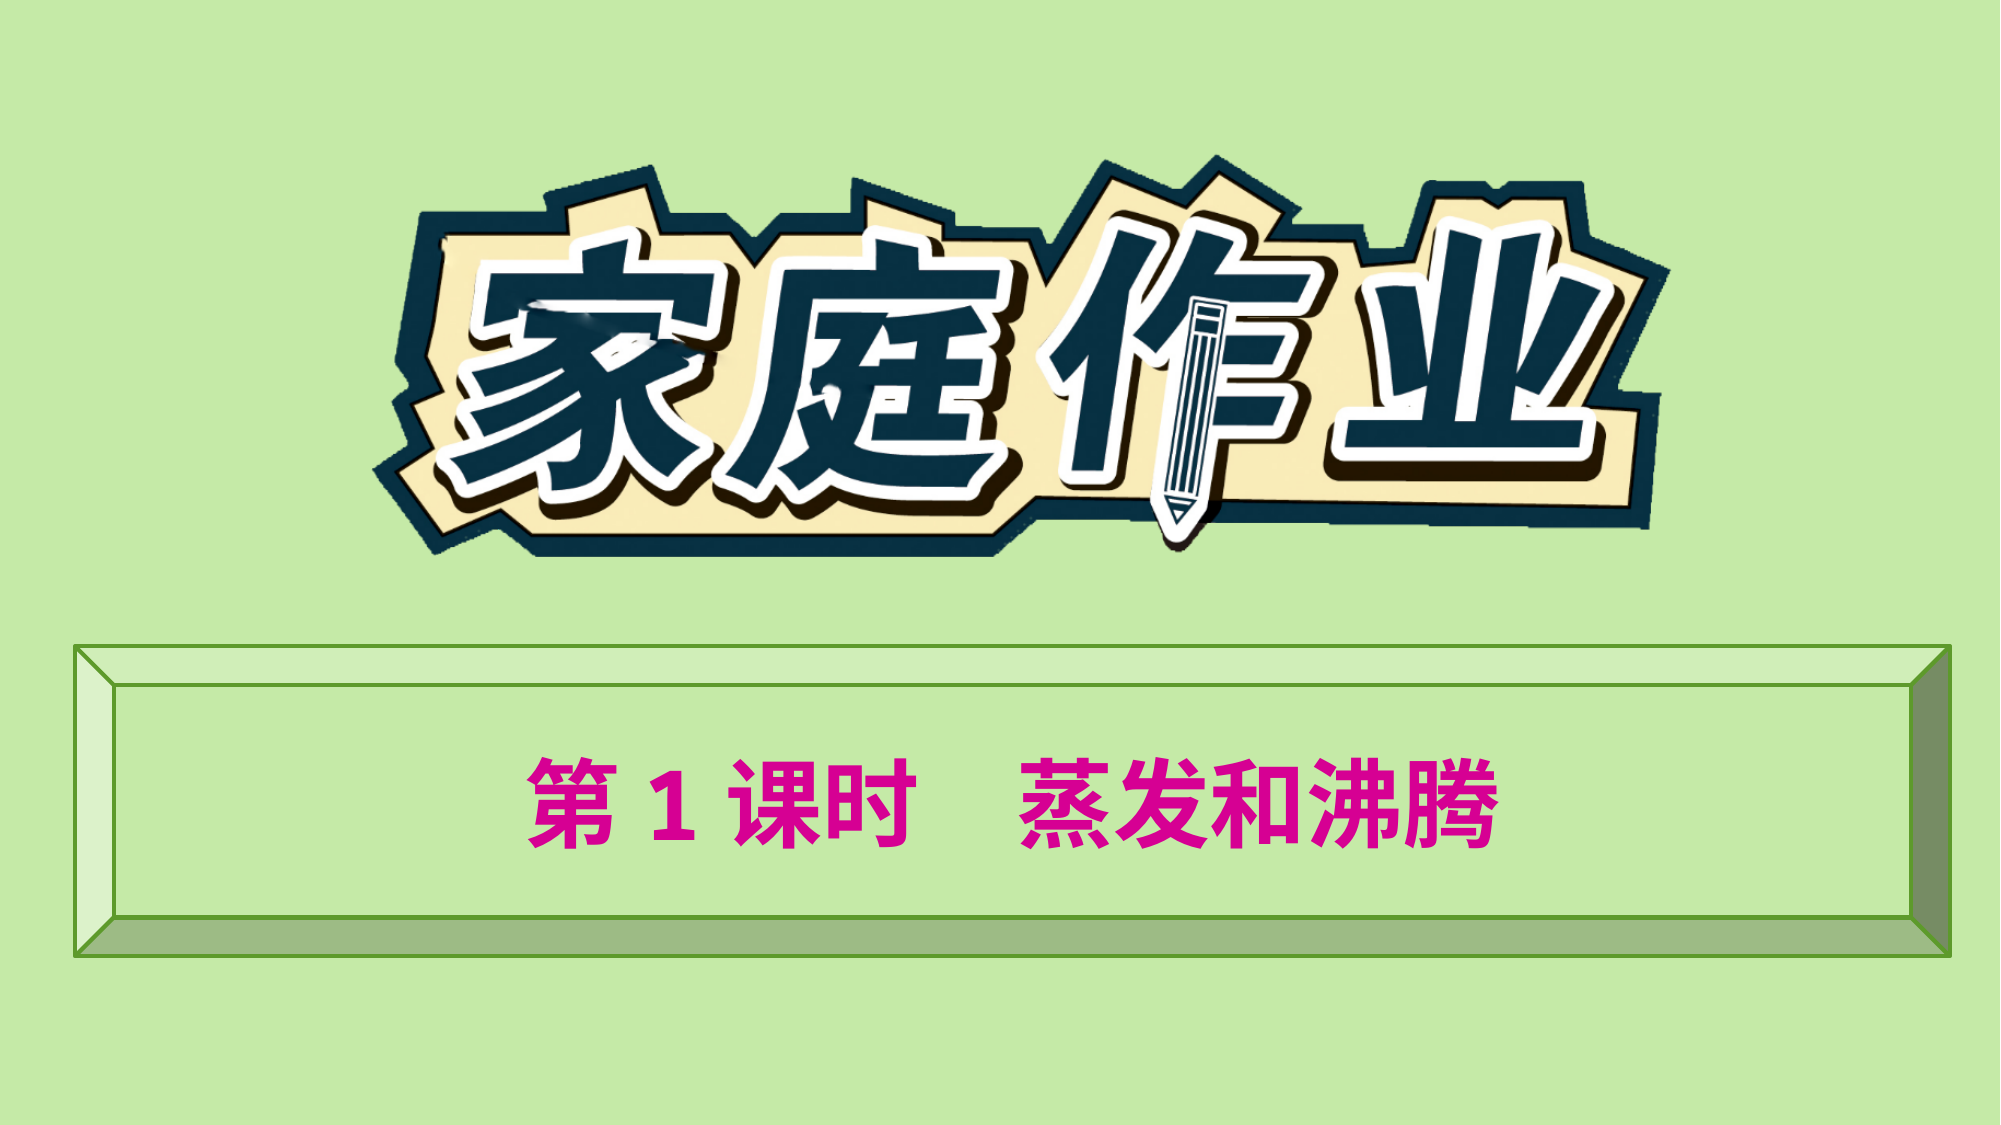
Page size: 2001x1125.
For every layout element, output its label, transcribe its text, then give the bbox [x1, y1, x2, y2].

picture [369, 87, 1675, 644]
text_box 第1课时 蒸发和沸腾 [73, 644, 1952, 958]
